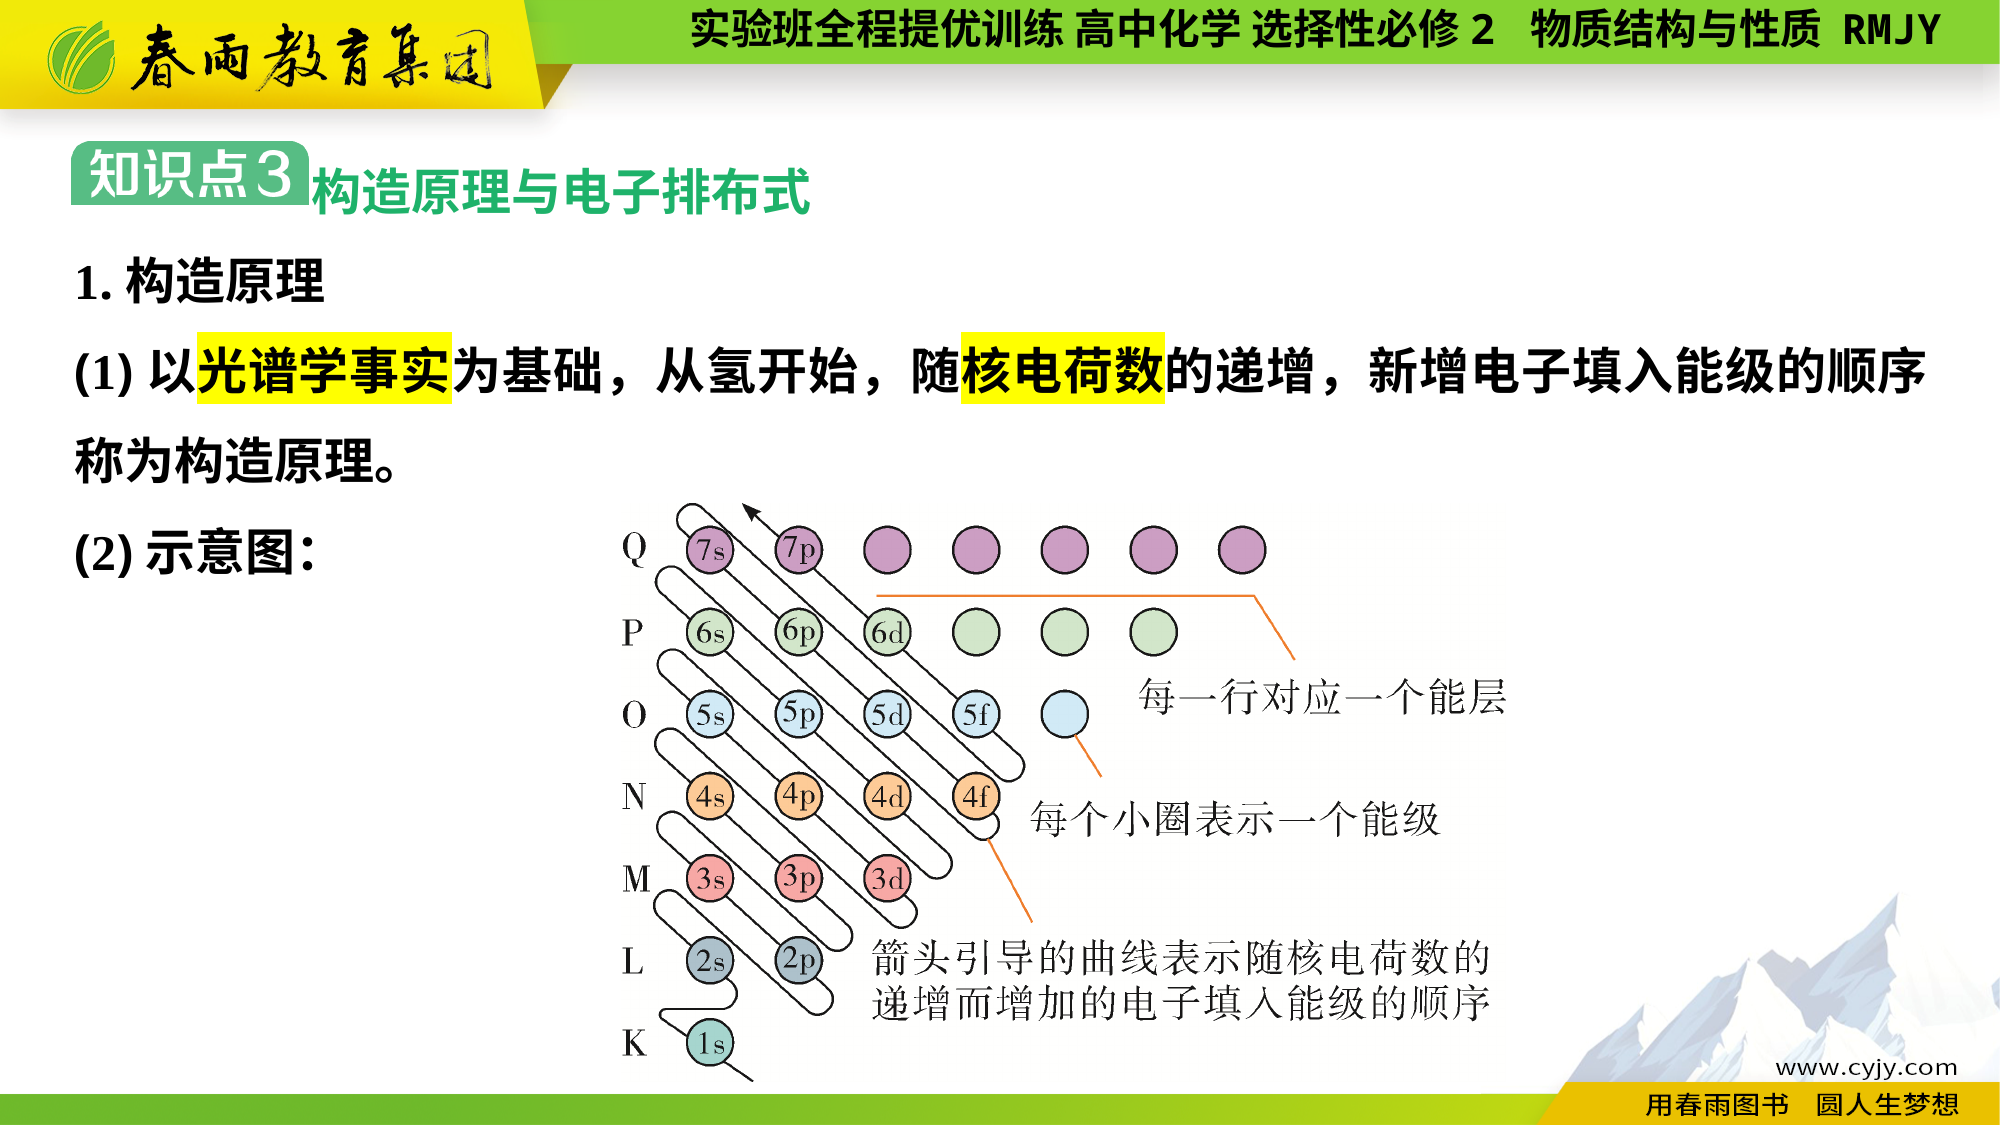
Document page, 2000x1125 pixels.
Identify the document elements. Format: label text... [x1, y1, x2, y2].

picture [0, 0, 2000, 1125]
list 构造原理与电子排布式 1.构造原理 (1)以光谱学事实为基础，从氢开始，随核电荷数的递增，新增电子填入能级的顺序称为构造原理。 (2)示意图： [59, 122, 1944, 581]
